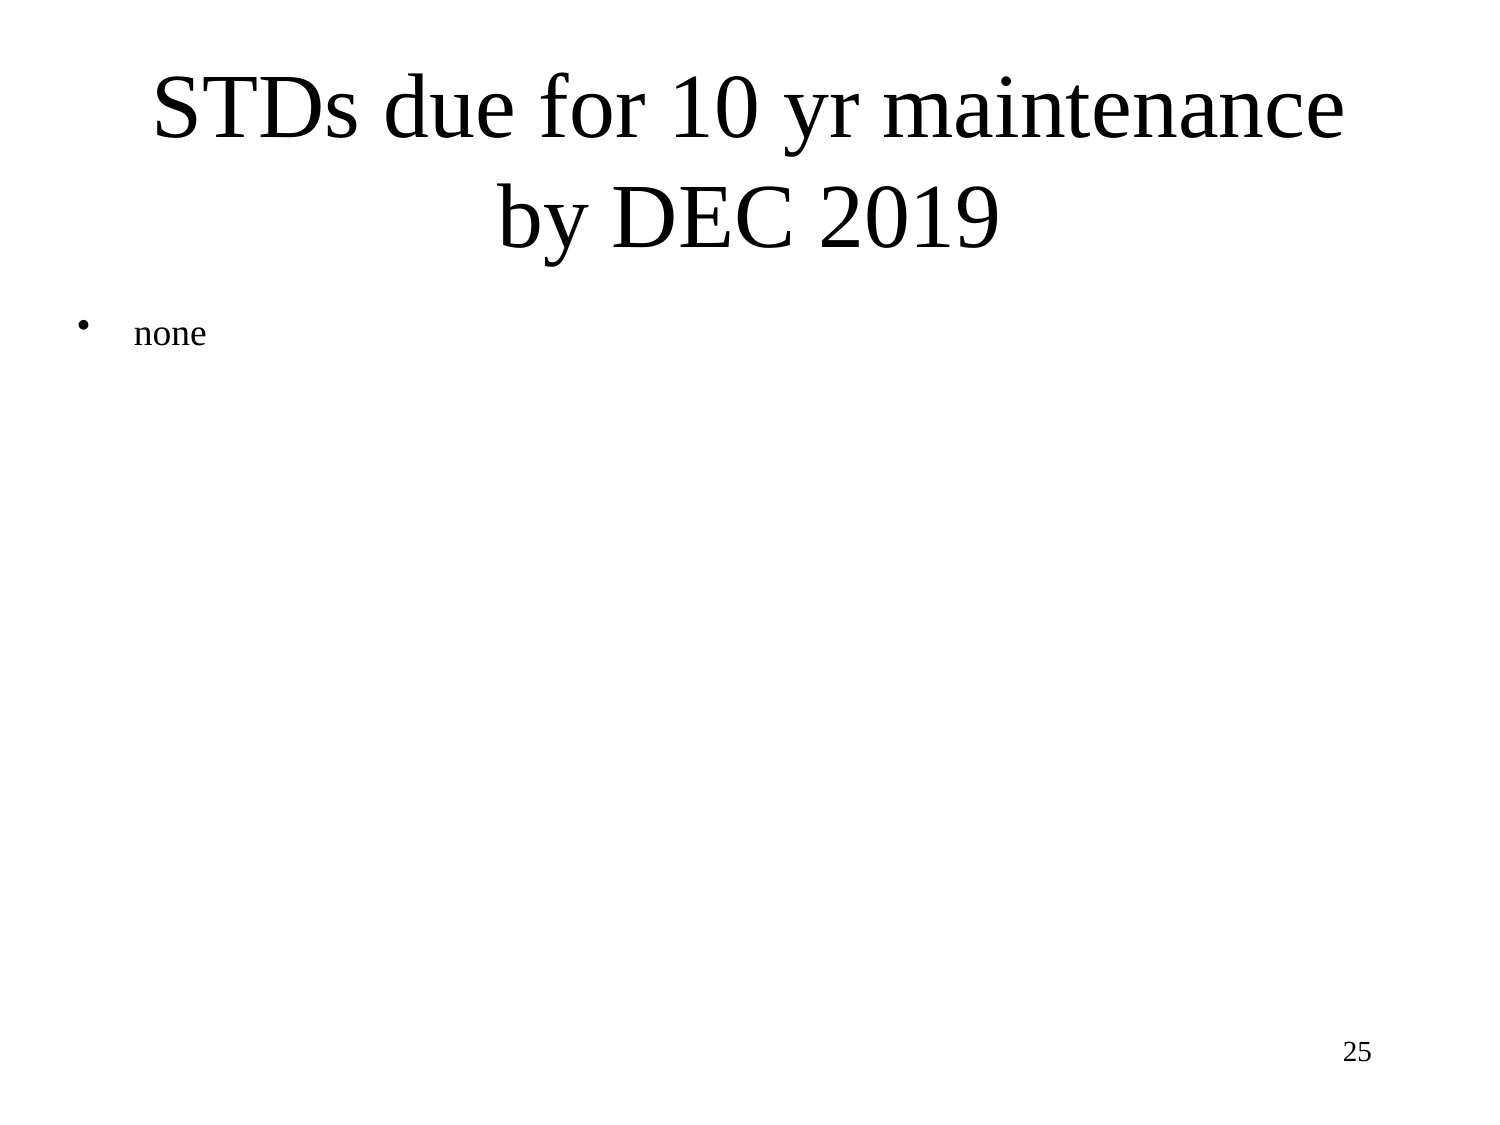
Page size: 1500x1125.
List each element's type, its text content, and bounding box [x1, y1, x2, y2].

title STDs due for 10 yr maintenance by DEC 2019 [112, 62, 1388, 251]
slide_number 25 [1074, 1024, 1388, 1101]
list none [62, 299, 1451, 976]
